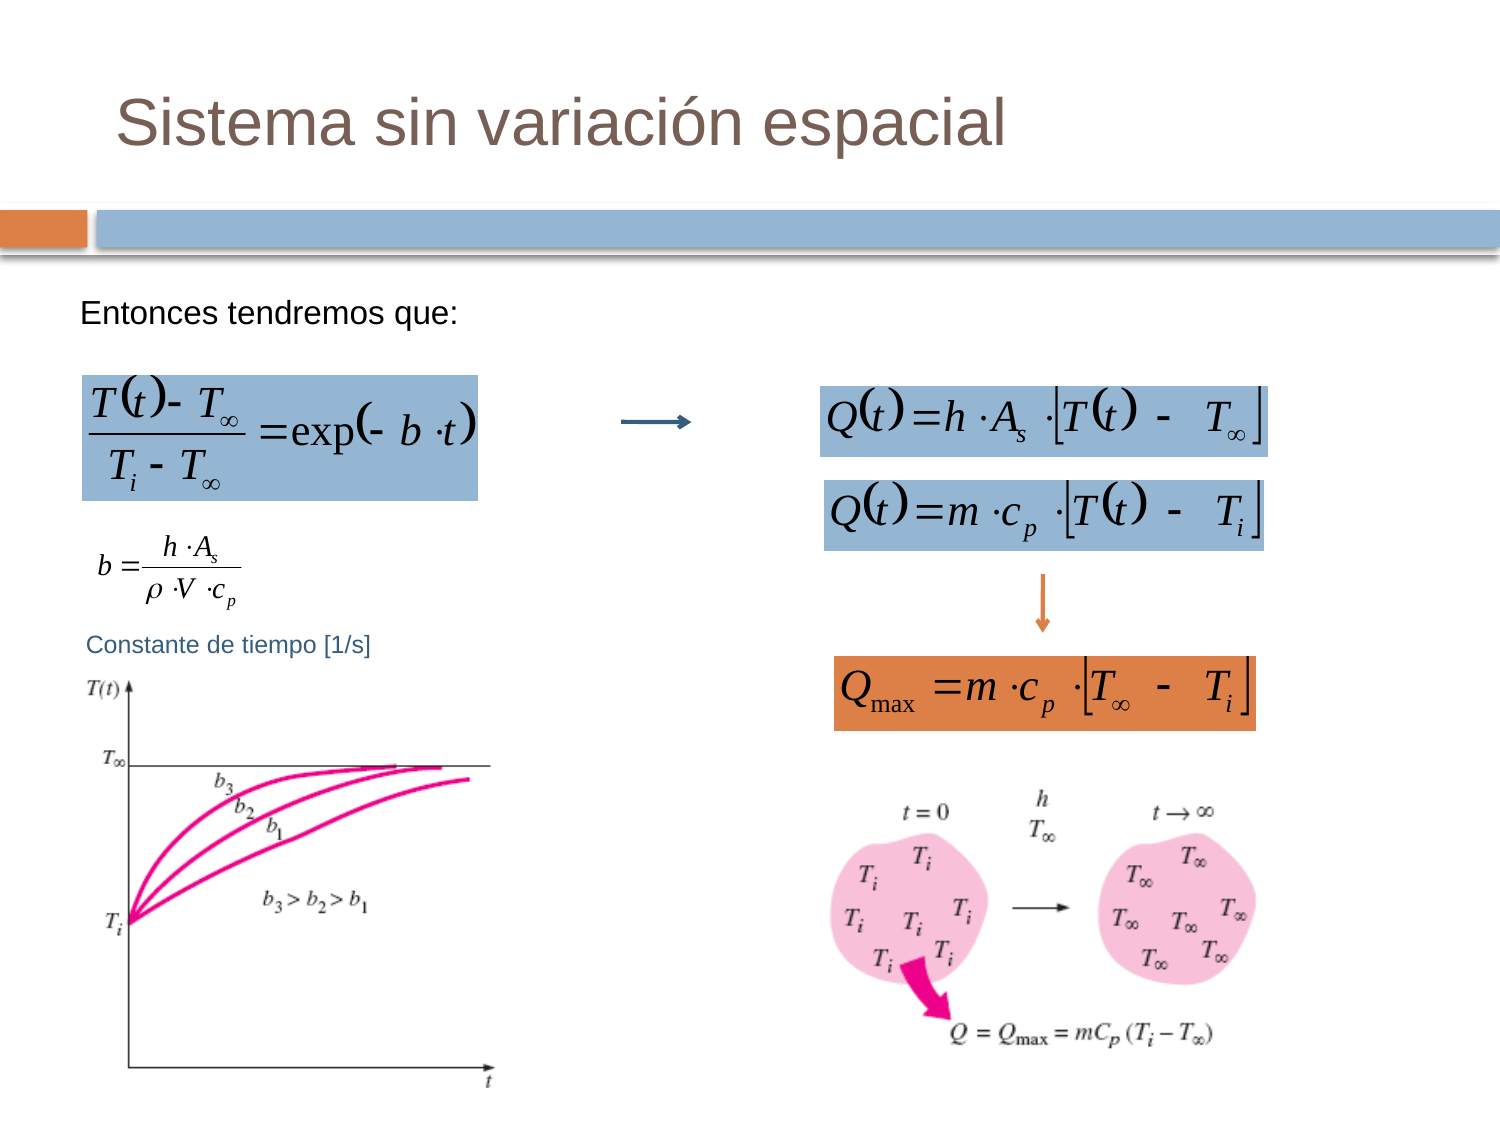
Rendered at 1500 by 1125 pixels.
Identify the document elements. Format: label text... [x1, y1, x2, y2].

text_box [833, 655, 1257, 732]
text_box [820, 386, 1269, 458]
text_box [81, 374, 479, 501]
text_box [823, 480, 1265, 552]
picture [73, 667, 540, 1100]
title Sistema sin variación espacial [100, 37, 1438, 200]
text_box Entonces tendremos que: [35, 284, 504, 339]
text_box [93, 526, 247, 616]
text_box Constante de tiempo [1/s] [71, 621, 387, 666]
picture [783, 759, 1313, 1067]
